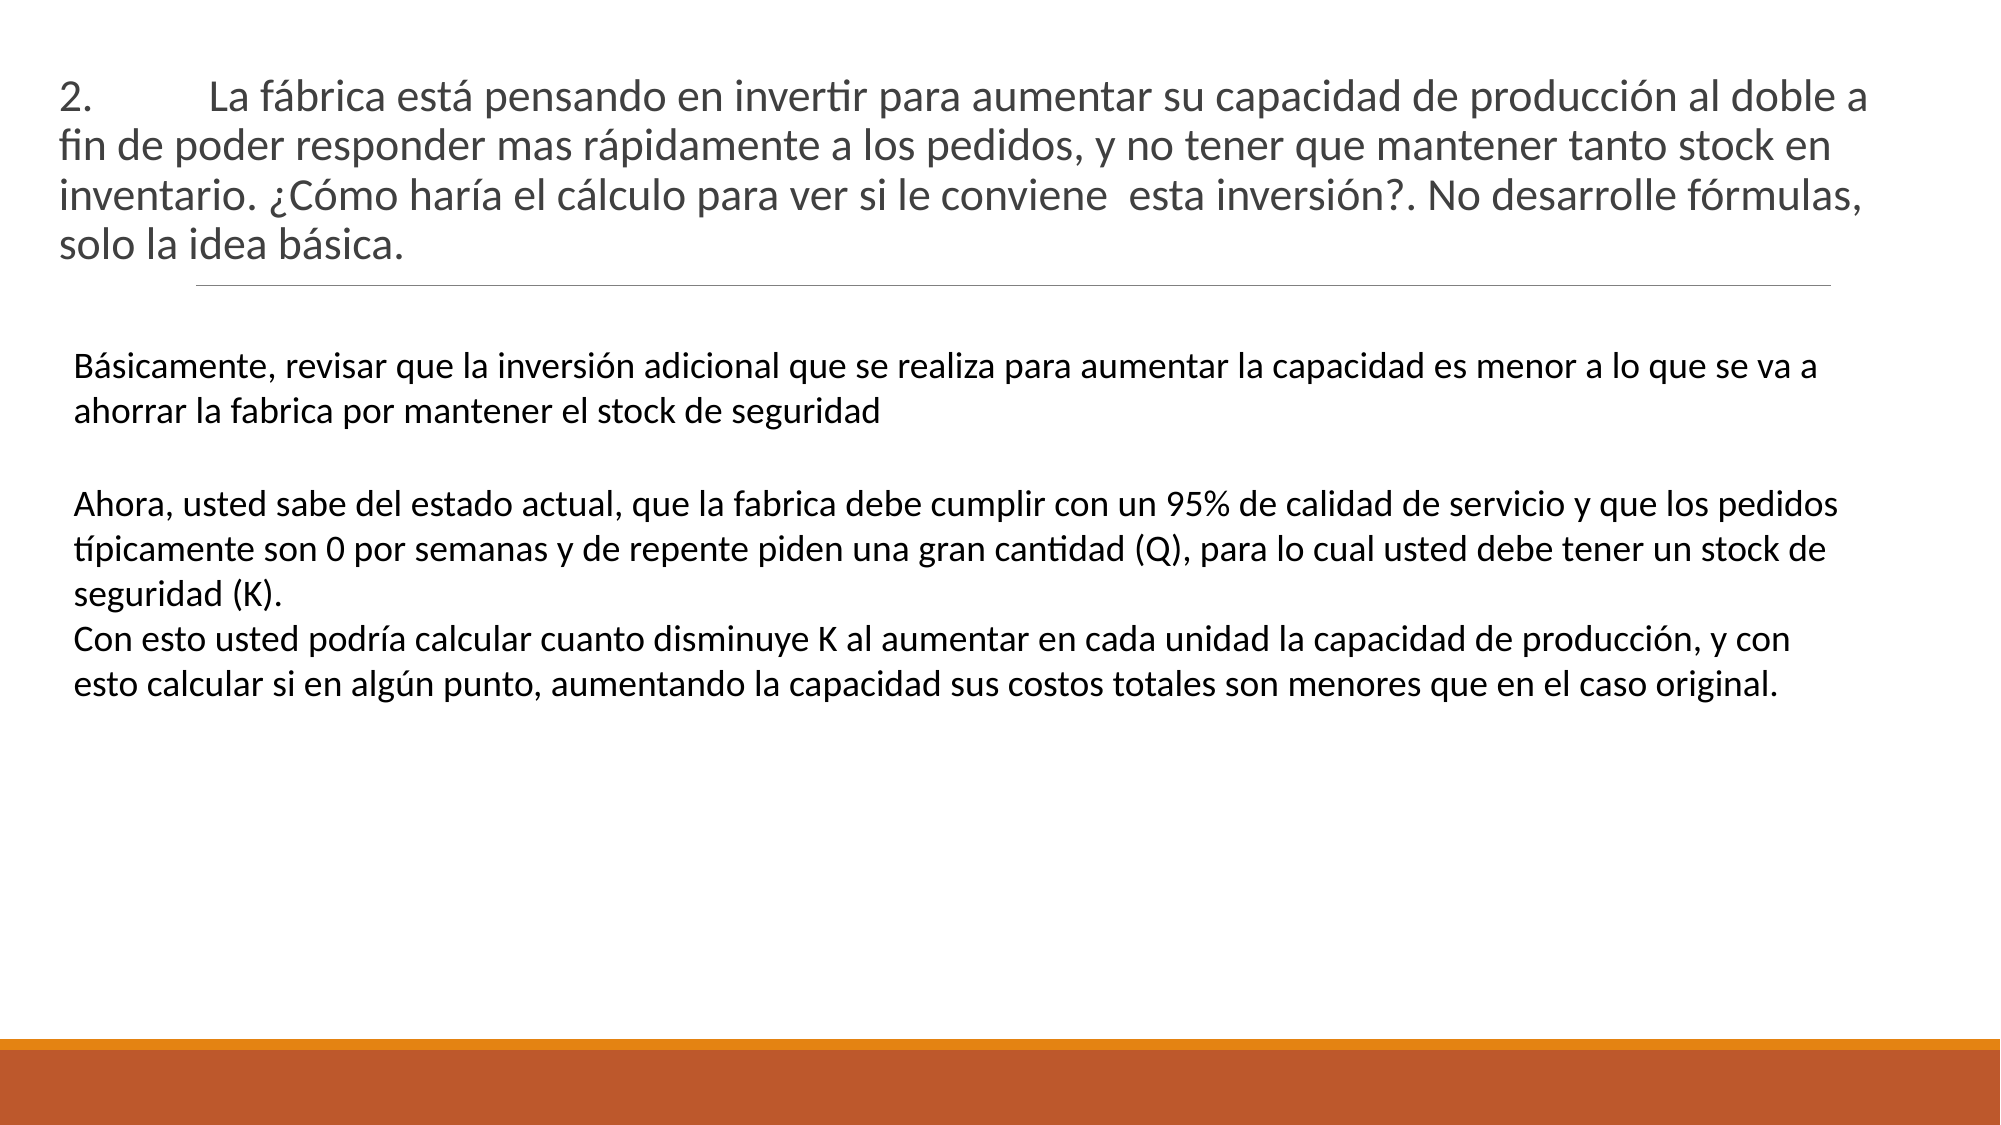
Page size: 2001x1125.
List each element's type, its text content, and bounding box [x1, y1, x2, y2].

text_box Ahora, usted sabe del estado actual, que la fabrica debe cumplir con un 95% de calidad de servicio y que los pedidos típicamente son 0 por semanas y de repente piden una gran cantidad (Q), para lo cual usted debe tener un stock de seguridad (K). Con esto usted podría calcular cuanto disminuye K al aumentar en cada unidad la capacidad de producción, y con esto calcular si en algún punto, aumentando la capacidad sus costos totales son menores que en el caso original. [58, 471, 1880, 712]
text_box 2. La fábrica está pensando en invertir para aumentar su capacidad de producción al doble a fin de poder responder mas rápidamente a los pedidos, y no tener que mantener tanto stock en inventario. ¿Cómo haría el cálculo para ver si le conviene esta inversión?. No desarrolle fórmulas, solo la idea básica. [58, 64, 1896, 303]
text_box Básicamente, revisar que la inversión adicional que se realiza para aumentar la capacidad es menor a lo que se va a ahorrar la fabrica por mantener el stock de seguridad [58, 333, 1880, 439]
